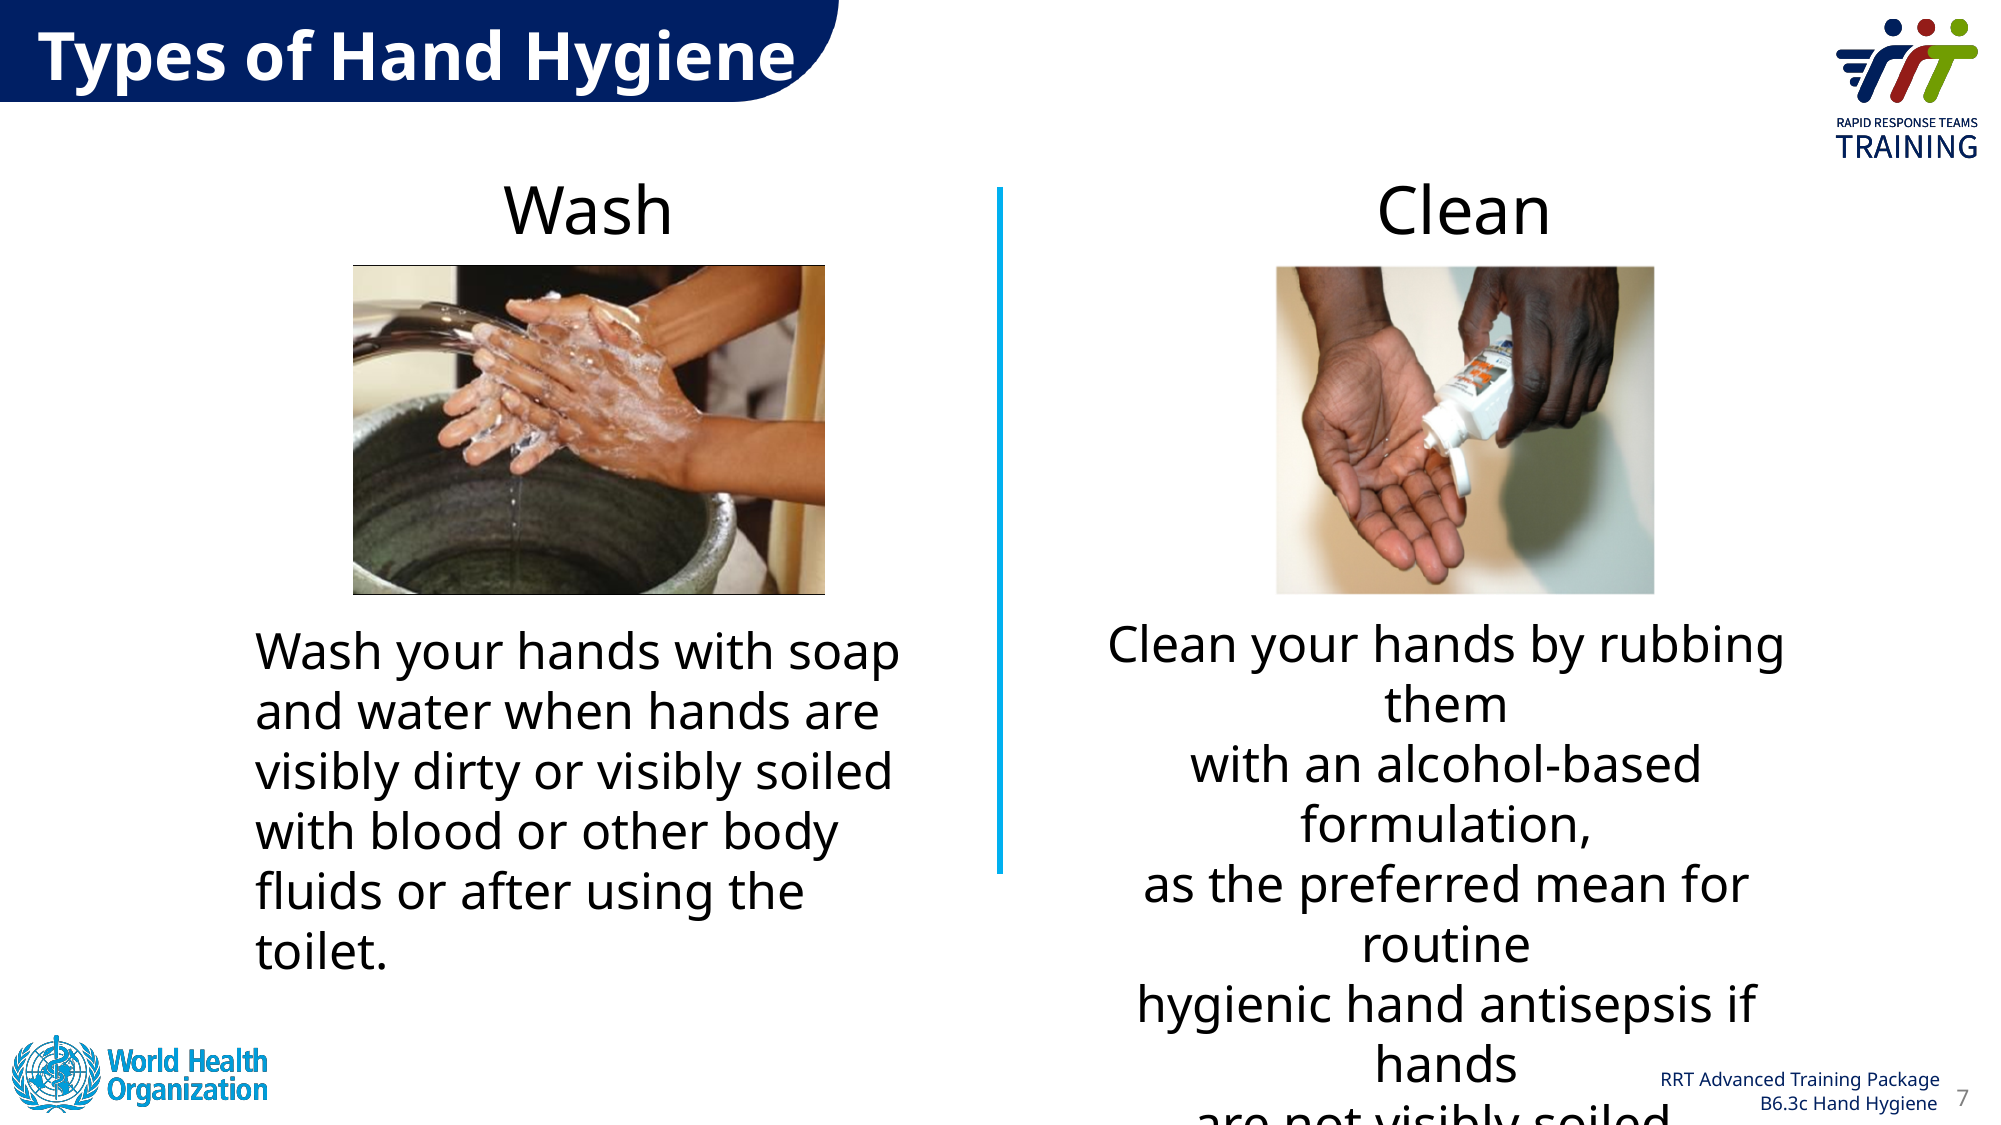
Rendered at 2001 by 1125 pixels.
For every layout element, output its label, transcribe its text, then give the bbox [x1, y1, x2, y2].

picture [30, 1083, 37, 1091]
text_box Wash your hands with soap and water when hands are visibly dirty or visibly soiled with blood or other body fluids or after using the toilet. [247, 612, 931, 987]
picture [46, 1056, 54, 1062]
picture [59, 1035, 267, 1113]
picture [24, 1054, 36, 1087]
text_box Wash [503, 167, 675, 248]
picture [40, 1062, 47, 1070]
picture [0, 0, 839, 102]
picture [352, 265, 826, 596]
text_box Clean [1376, 167, 1553, 248]
picture [22, 1062, 26, 1077]
picture [71, 1053, 90, 1091]
text_box Clean your hands by rubbing them with an alcohol-based formulation, as the preferred mean for routine hygienic hand antisepsis if hands are not visibly soiled. [1069, 612, 1825, 1125]
picture [34, 1054, 43, 1078]
picture [36, 1088, 78, 1105]
picture [1274, 265, 1655, 596]
picture [50, 1108, 62, 1113]
picture [12, 1083, 48, 1113]
text_box 6 [1907, 1063, 1993, 1124]
picture [1835, 19, 1978, 167]
picture [12, 1035, 54, 1068]
text_box Types of Hand Hygiene [22, 15, 1490, 122]
